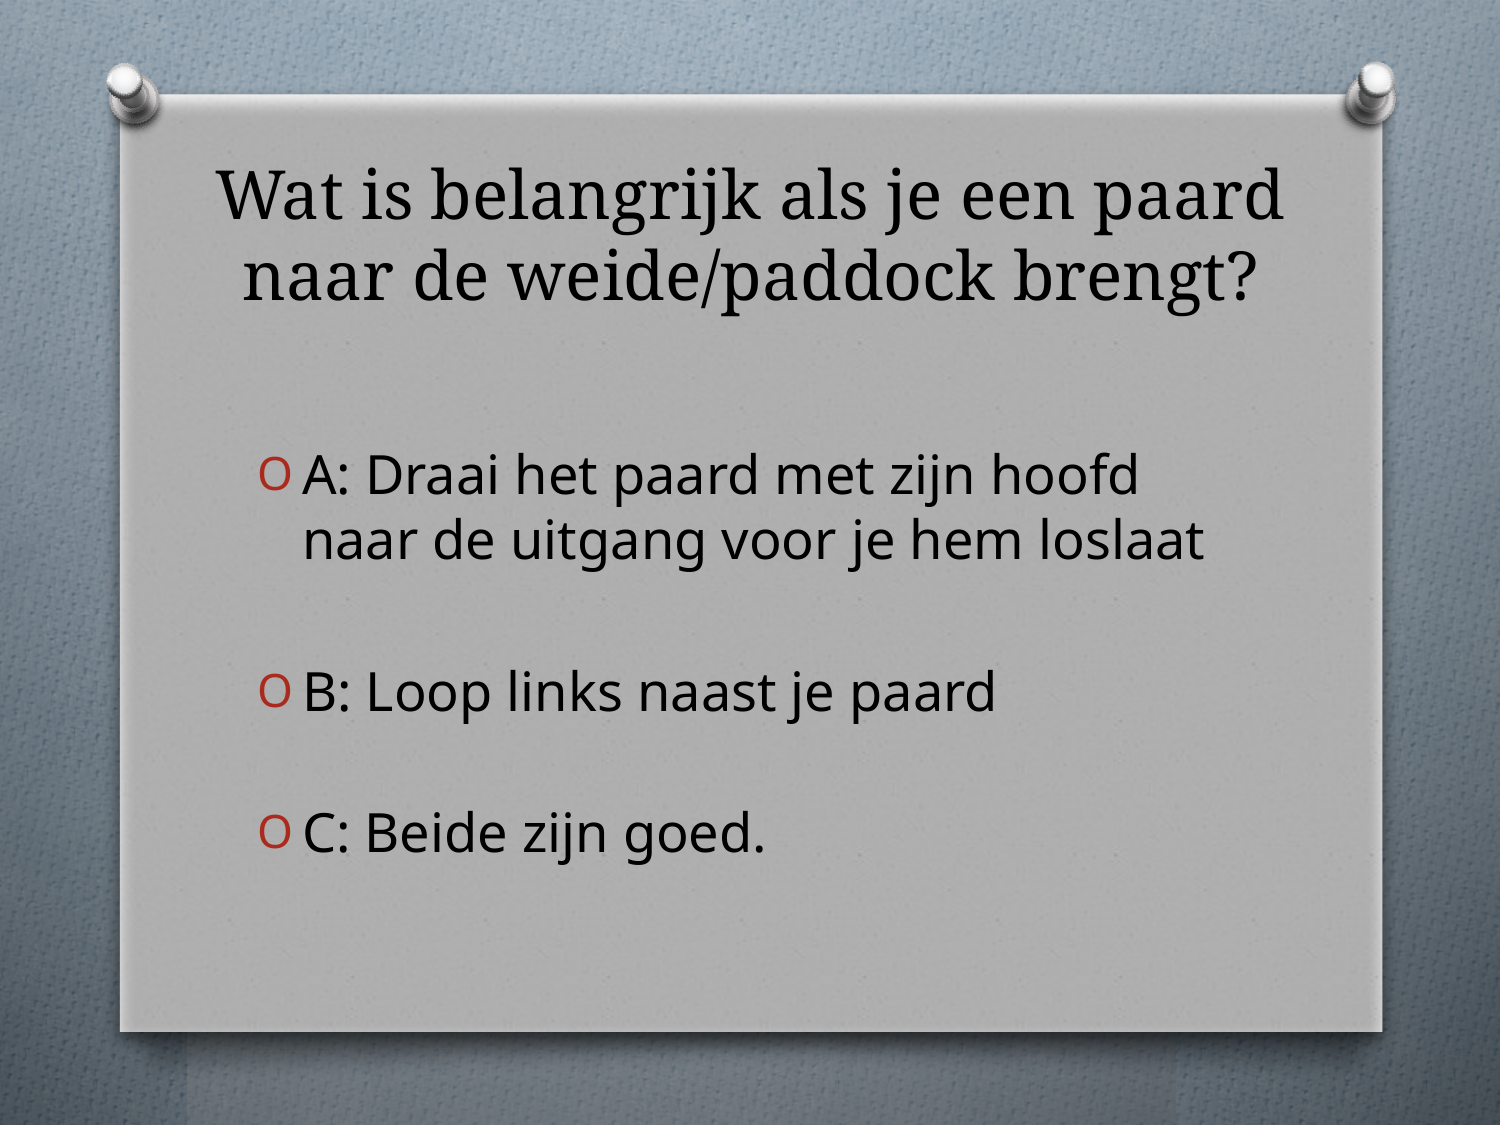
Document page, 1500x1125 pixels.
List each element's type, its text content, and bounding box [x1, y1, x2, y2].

title Wat is belangrijk als je een paard naar de weide/paddock brengt? [179, 134, 1323, 332]
list A: Draai het paard met zijn hoofd naar de uitgang voor je hem loslaat B: Loop links naast je paard C: Beide zijn goed. [242, 432, 1259, 1024]
picture [1317, 35, 1439, 156]
picture [75, 29, 198, 153]
